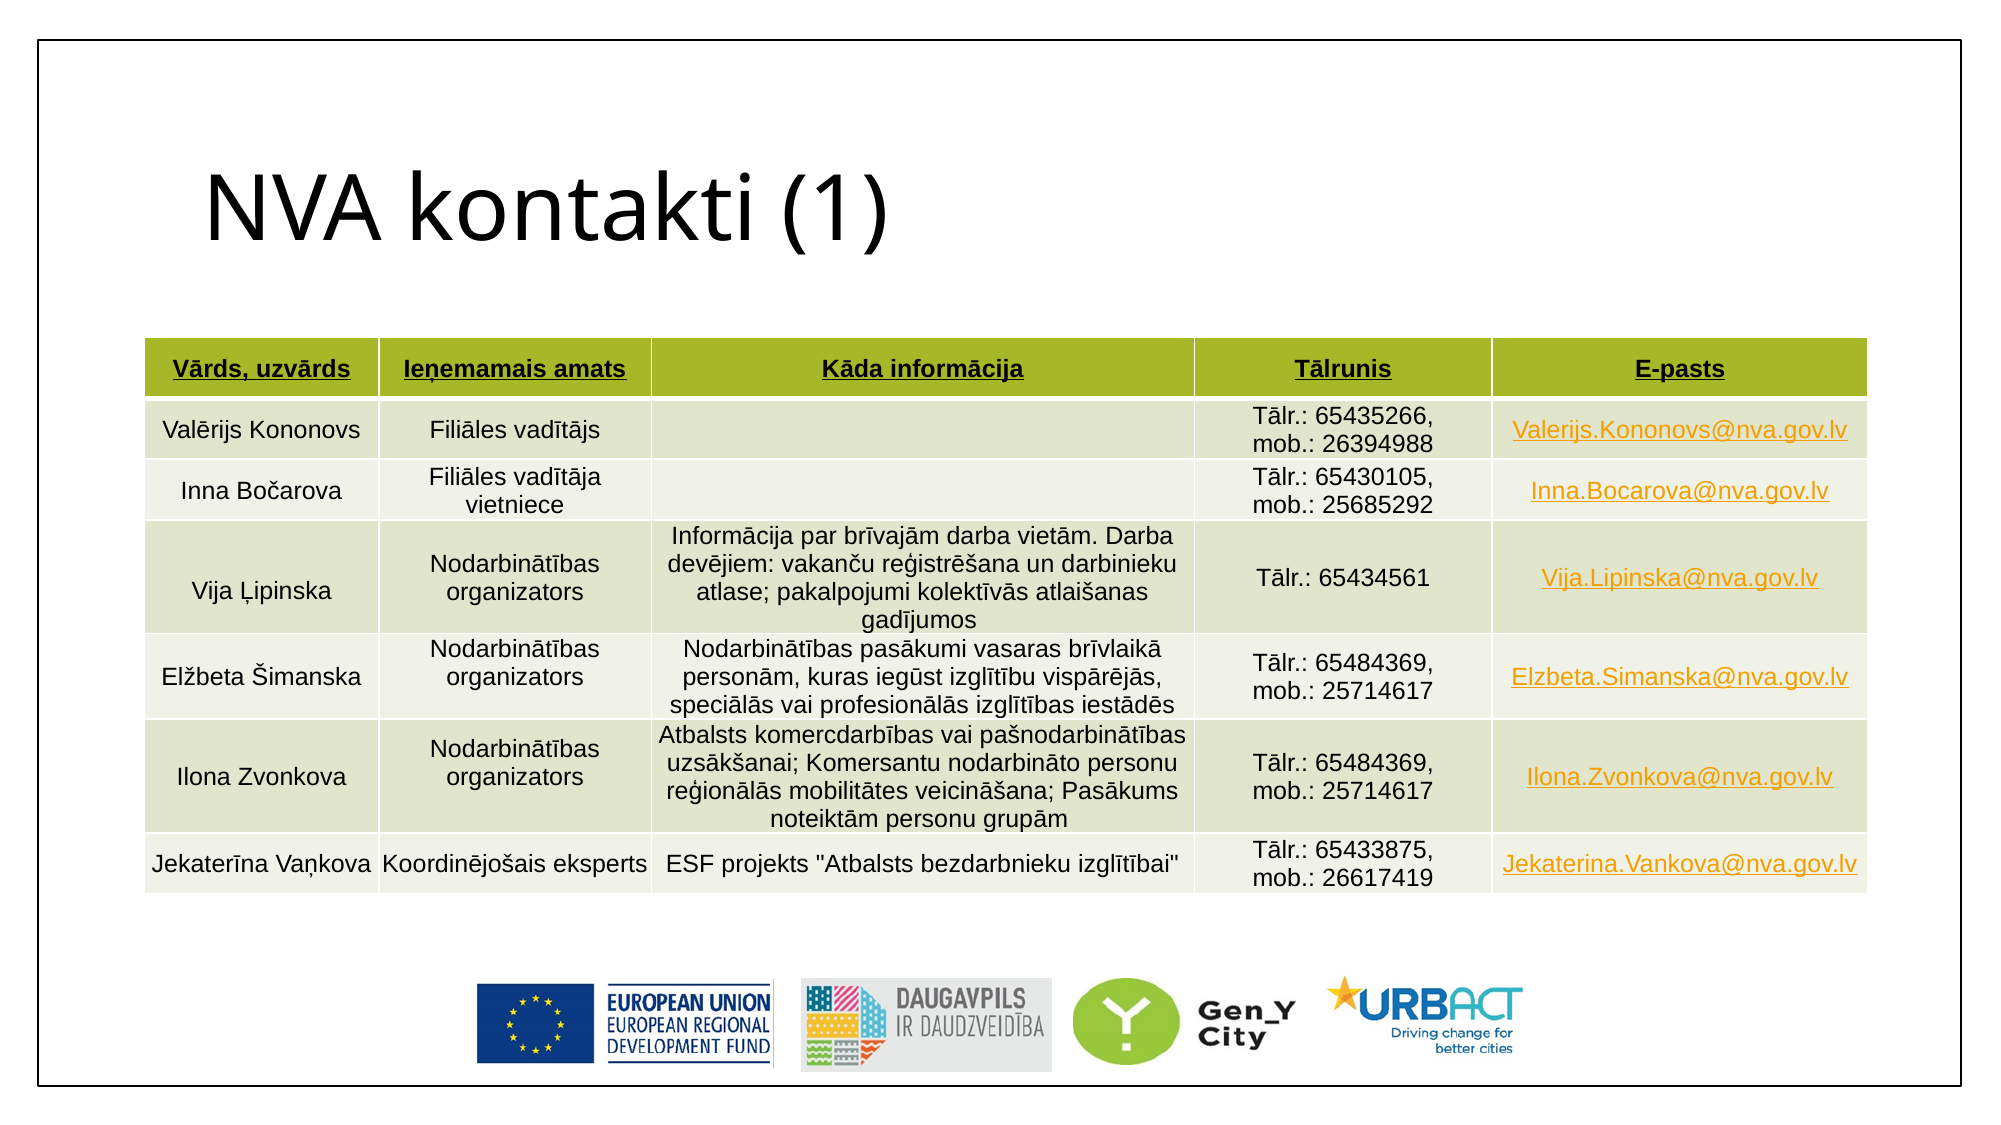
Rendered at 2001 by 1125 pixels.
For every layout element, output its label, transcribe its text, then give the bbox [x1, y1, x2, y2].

table_cell Vija.Lipinska@nva.gov.lv [1493, 521, 1867, 633]
table_cell Jekaterina.Vankova@nva.gov.lv [1493, 834, 1867, 893]
table_header Ieņemamais amats [380, 338, 651, 396]
table_cell Tālr.: 65430105, mob.: 25685292 [1195, 460, 1491, 519]
table_cell Tālr.: 65435266, mob.: 26394988 [1195, 401, 1491, 458]
table_cell Nodarbinātības organizators [380, 521, 651, 633]
table_header Vārds, uzvārds [145, 338, 378, 396]
table_cell Tālr.: 65484369, mob.: 25714617 [1195, 634, 1491, 718]
table_cell Tālr.: 65433875, mob.: 26617419 [1195, 834, 1491, 893]
title NVA kontakti (1) [187, 99, 1808, 323]
table_cell Nodarbinātības organizators [380, 634, 651, 718]
table_cell Filiāles vadītāja vietniece [380, 460, 651, 519]
table_cell Inna.Bocarova@nva.gov.lv [1493, 460, 1867, 519]
table_cell Vija Ļipinska [145, 521, 378, 633]
table_cell Ilona.Zvonkova@nva.gov.lv [1493, 720, 1867, 832]
table_cell Atbalsts komercdarbības vai pašnodarbinātības uzsākšanai; Komersantu nodarbināto personu reģionālās mobilitātes veicināšana; Pasākums noteiktām personu grupām [652, 720, 1194, 832]
table_cell Valerijs.Kononovs@nva.gov.lv [1493, 401, 1867, 458]
table_cell Valērijs Kononovs [145, 401, 378, 458]
table_cell Elžbeta Šimanska [145, 634, 378, 718]
table_cell Filiāles vadītājs [380, 401, 651, 458]
table_cell Ilona Zvonkova [145, 720, 378, 832]
table_cell Tālr.: 65484369, mob.: 25714617 [1195, 720, 1491, 832]
table_cell Nodarbinātības pasākumi vasaras brīvlaikā personām, kuras iegūst izglītību vispārējās, speciālās vai profesionālās izglītības iestādēs [652, 634, 1194, 718]
table_header E-pasts [1493, 338, 1867, 396]
table_header Tālrunis [1195, 338, 1491, 396]
table_header Kāda informācija [652, 338, 1194, 396]
table_cell Koordinējošais eksperts [380, 834, 651, 893]
table_cell Inna Bočarova [145, 460, 378, 519]
table_cell Informācija par brīvajām darba vietām. Darba devējiem: vakanču reģistrēšana un darbinieku atlase; pakalpojumi kolektīvās atlaišanas gadījumos [652, 521, 1194, 633]
table_cell Jekaterīna Vaņkova [145, 834, 378, 893]
table_cell Nodarbinātības organizators [380, 720, 651, 832]
table_cell [652, 401, 1194, 458]
table_cell Tālr.: 65434561 [1195, 521, 1491, 633]
table_cell Elzbeta.Simanska@nva.gov.lv [1493, 634, 1867, 718]
table_cell ESF projekts "Atbalsts bezdarbnieku izglītībai" [652, 834, 1194, 893]
table_cell [652, 460, 1194, 519]
picture [473, 957, 1540, 1073]
